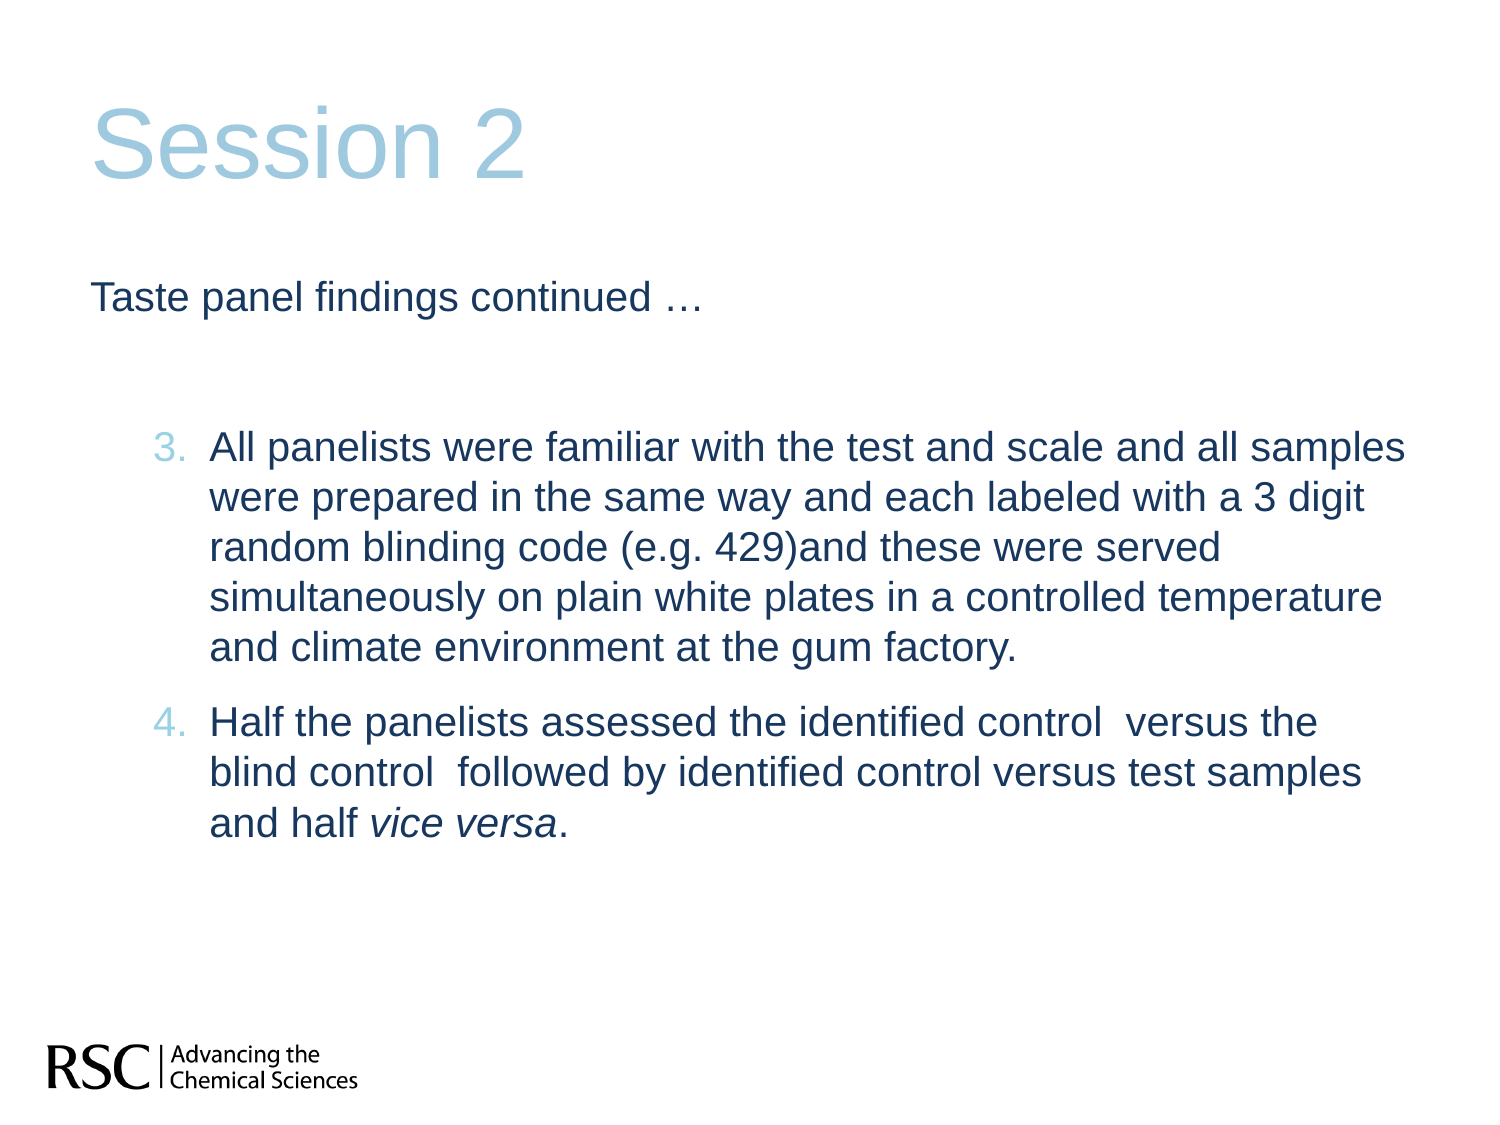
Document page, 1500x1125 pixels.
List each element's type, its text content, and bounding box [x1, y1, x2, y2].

list Taste panel findings continued … All panelists were familiar with the test and scale and all samples were prepared in the same way and each labeled with a 3 digit random blinding code (e.g. 429)and these were served simultaneously on plain white plates in a controlled temperature and climate environment at the gum factory. Half the panelists assessed the identified control versus the blind control followed by identified control versus test samples and half vice versa. [75, 262, 1425, 1005]
title Session 2 [75, 45, 1425, 233]
